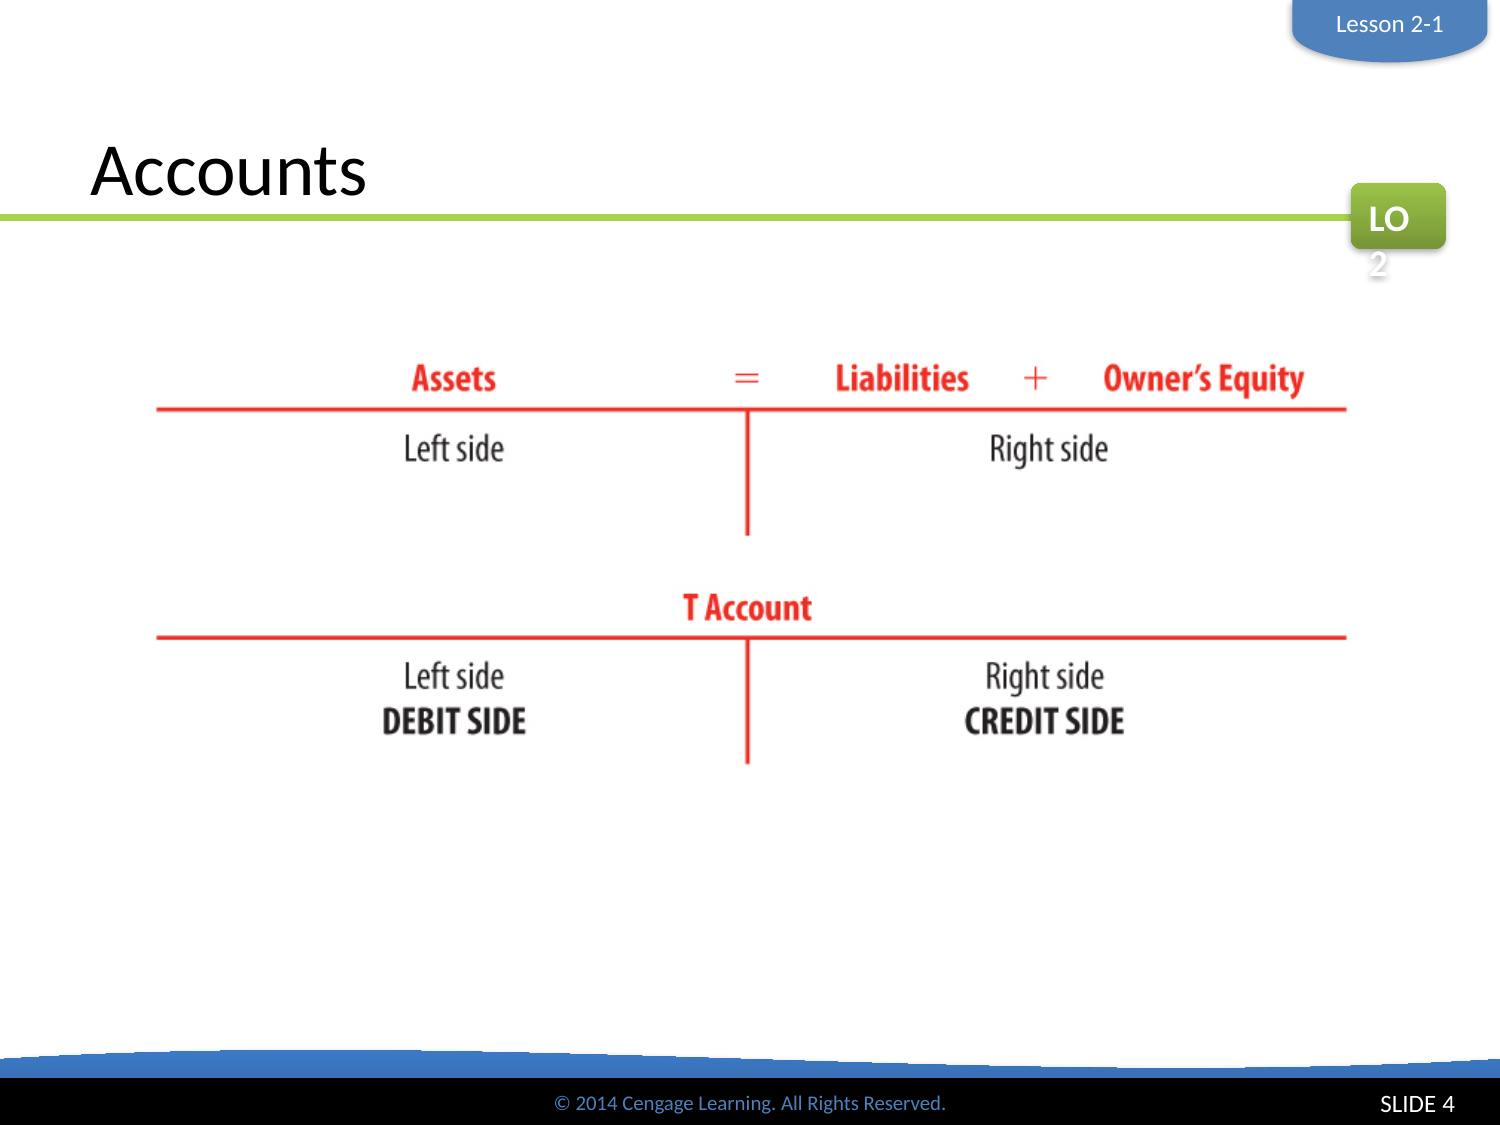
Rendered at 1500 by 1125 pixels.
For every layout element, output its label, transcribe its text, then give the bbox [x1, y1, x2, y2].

text_box [1292, 0, 1488, 63]
slide_number SLIDE 4 [1170, 1080, 1470, 1125]
picture [151, 359, 1353, 771]
text_box Lesson 2-1 [1321, 0, 1459, 45]
title Accounts [75, 29, 1350, 218]
text_box LO2 [1350, 183, 1446, 250]
